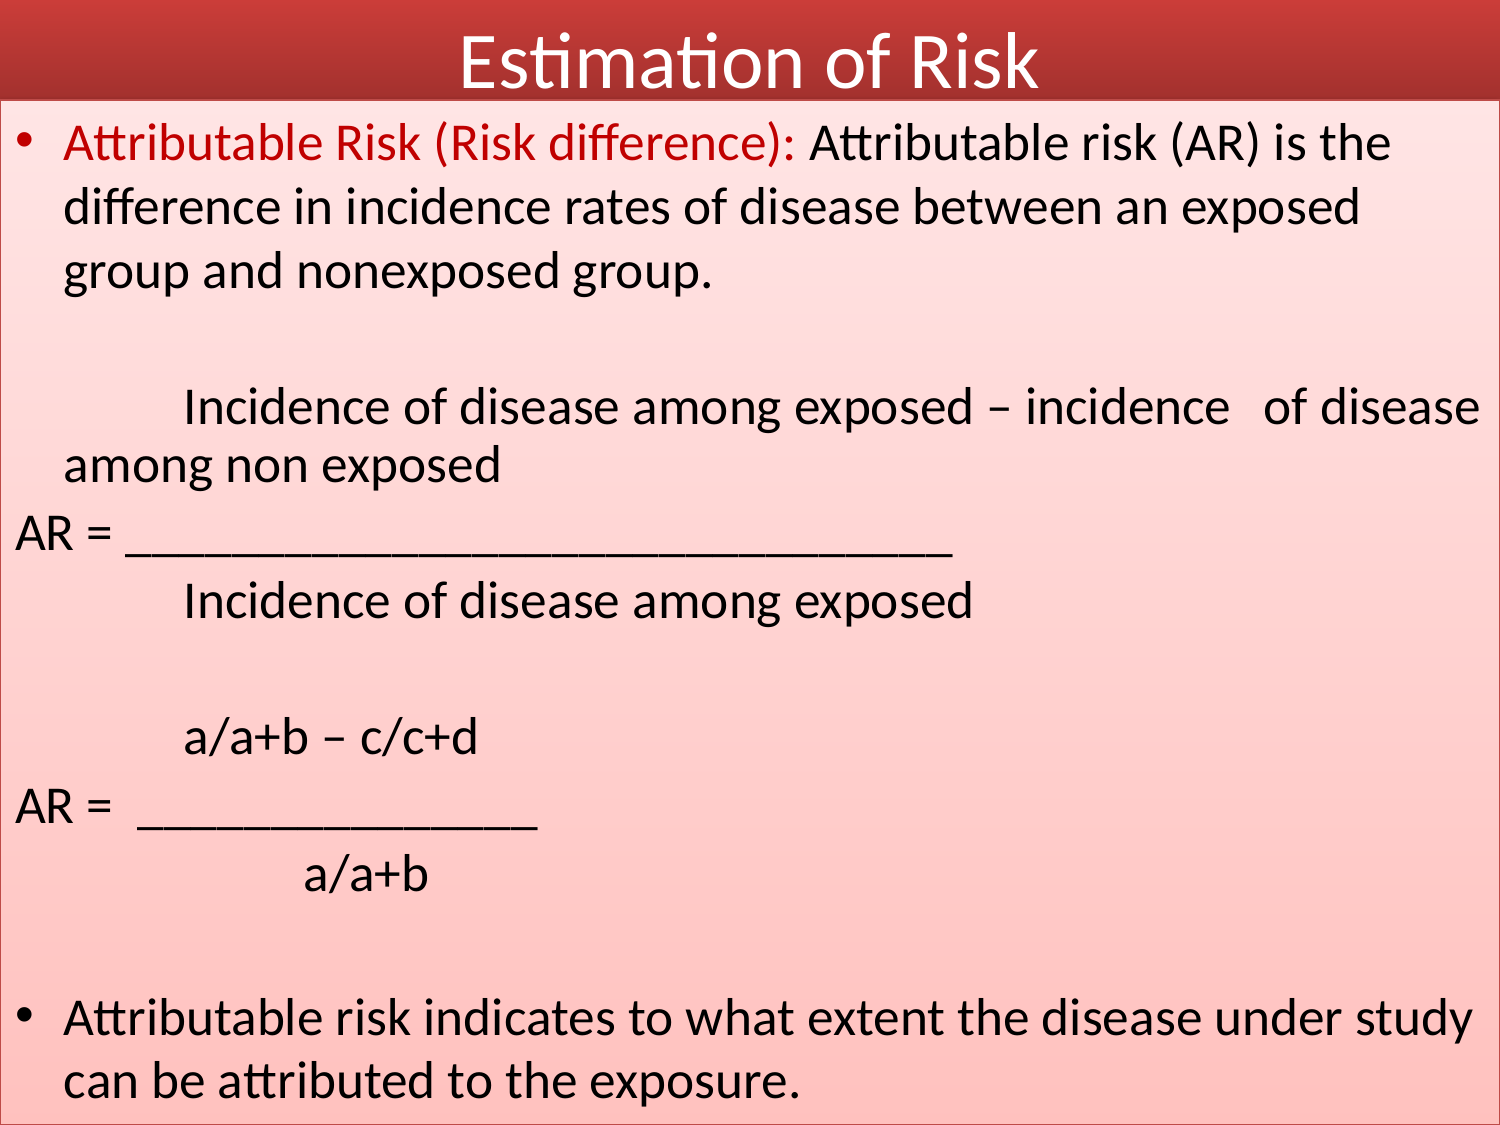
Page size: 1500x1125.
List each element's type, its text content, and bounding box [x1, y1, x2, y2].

list Attributable Risk (Risk difference): Attributable risk (AR) is the difference in incidence rates of disease between an exposed group and nonexposed group. Incidence of disease among exposed – incidence of disease among non exposed AR = _______________________________ Incidence of disease among exposed a/a+b – c/c+d AR = _______________ a/a+b Attributable risk indicates to what extent the disease under study can be attributed to the exposure. [0, 99, 1500, 1125]
title Estimation of Risk [0, 0, 1500, 98]
